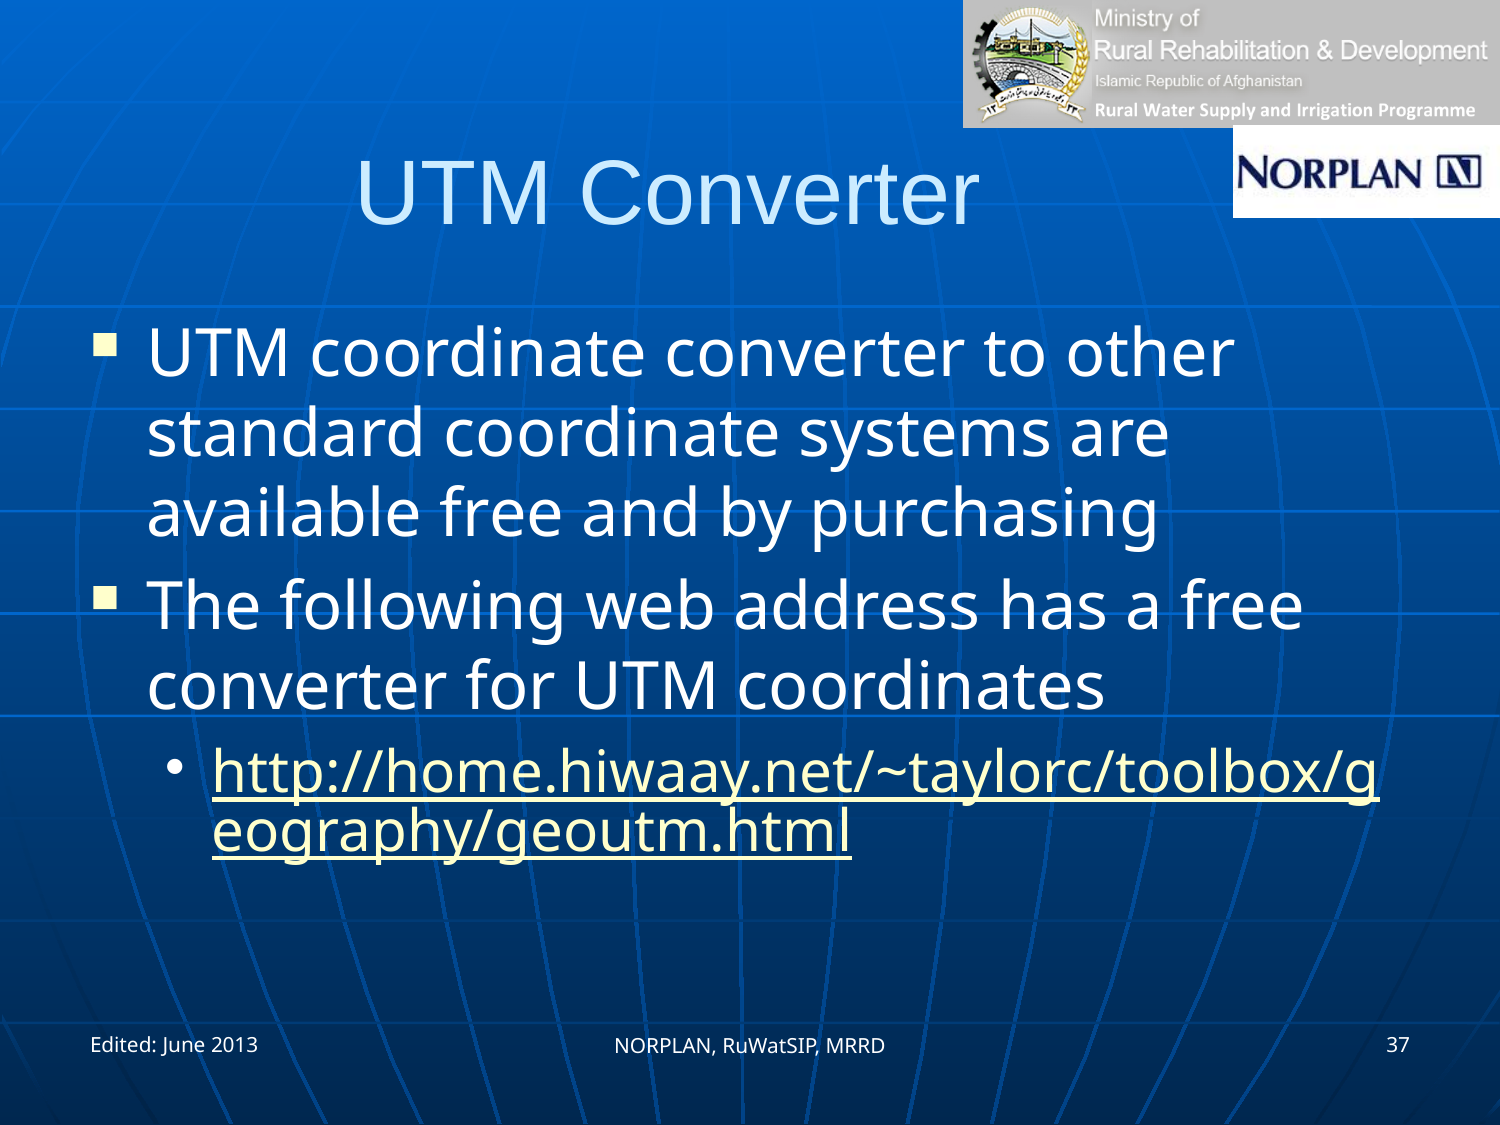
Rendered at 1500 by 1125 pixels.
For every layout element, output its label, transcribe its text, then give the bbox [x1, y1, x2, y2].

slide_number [74, 1023, 426, 1100]
title UTM Converter [74, 93, 1262, 282]
picture [963, 0, 1500, 218]
slide_number 37 [1074, 1023, 1426, 1100]
footer NORPLAN, RuWatSIP, MRRD [512, 1024, 988, 1101]
list UTM coordinate converter to other standard coordinate systems are available free and by purchasing The following web address has a free converter for UTM coordinates http://home.hiwaay.net/~taylorc/toolbox/geography/geoutm.html [74, 301, 1426, 1006]
